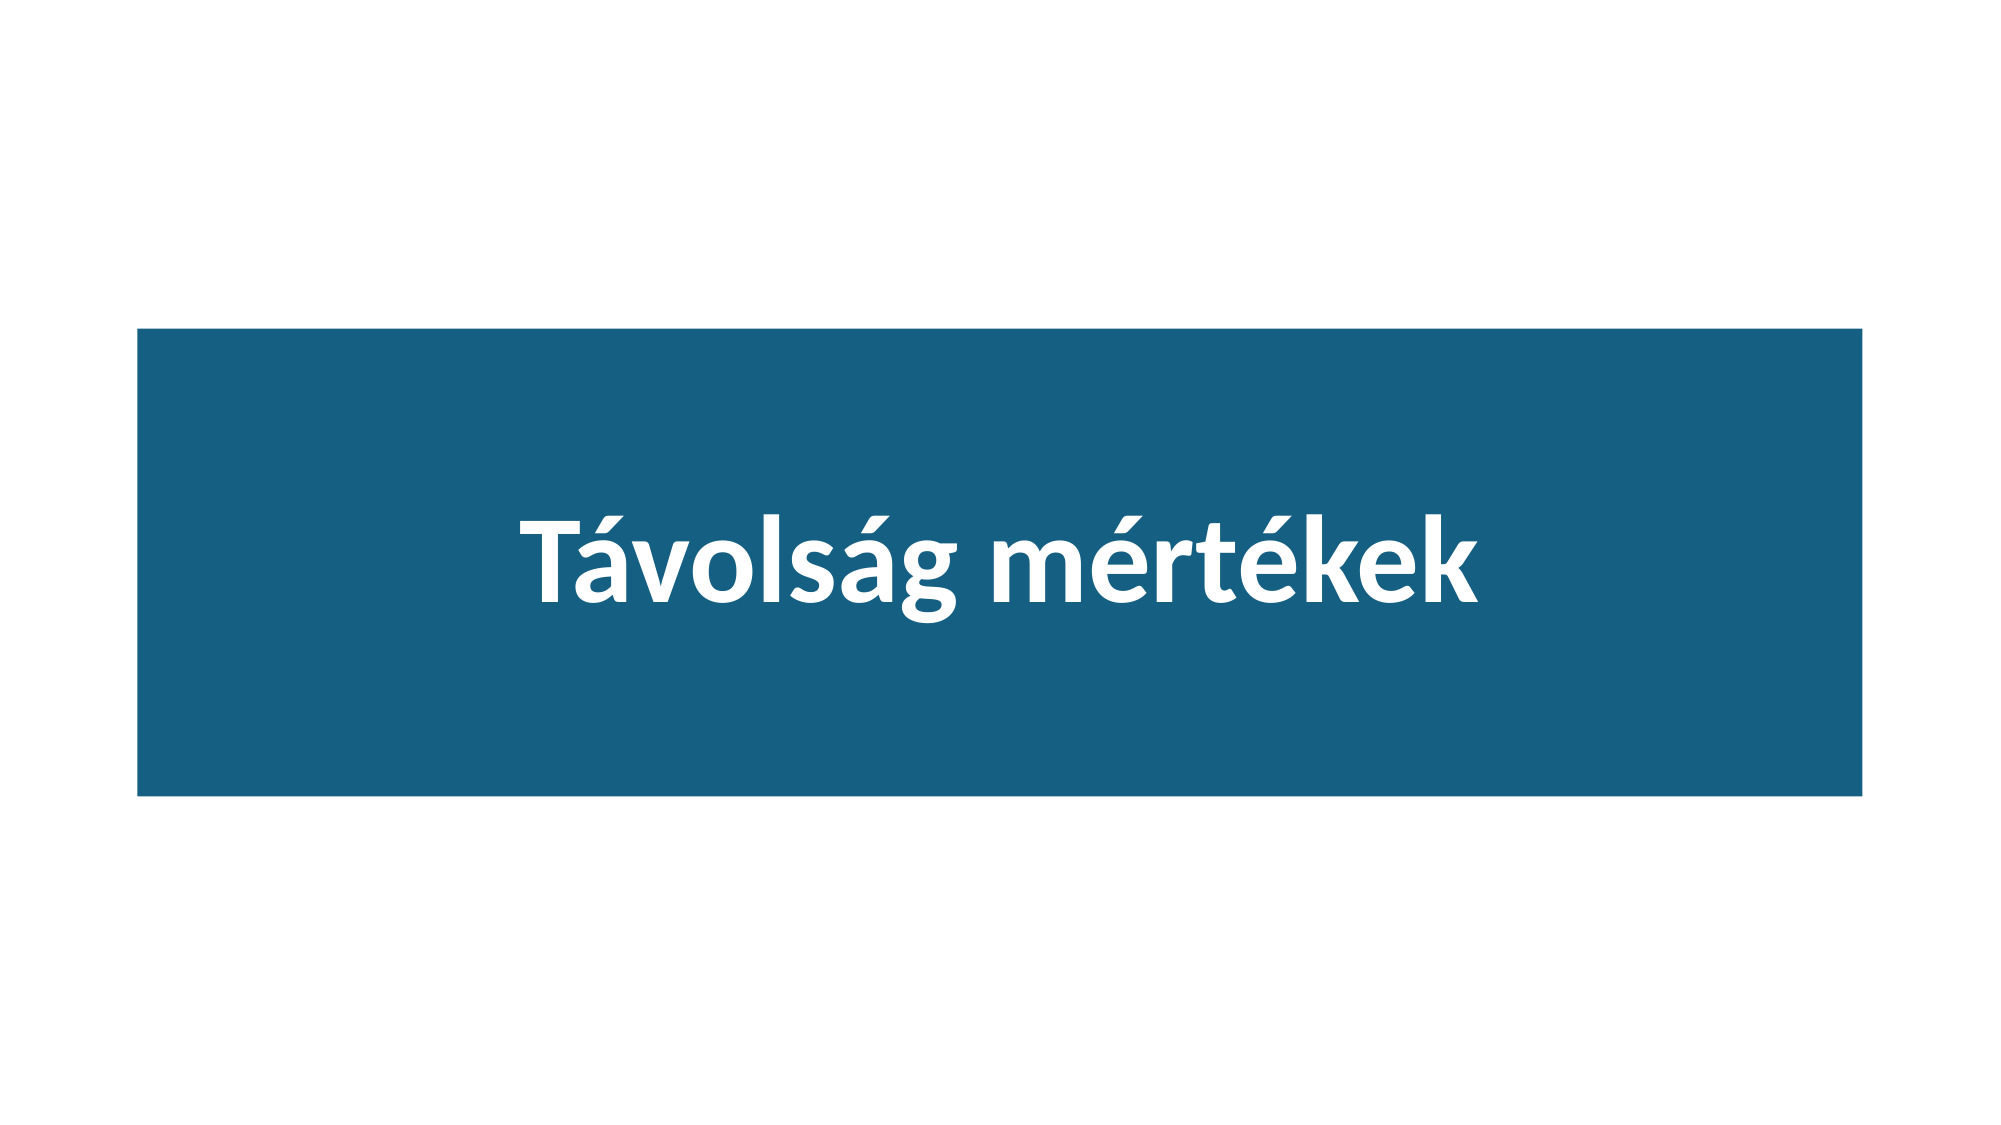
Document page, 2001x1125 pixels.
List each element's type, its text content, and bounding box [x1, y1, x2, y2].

title Távolság mértékek [137, 328, 1863, 797]
